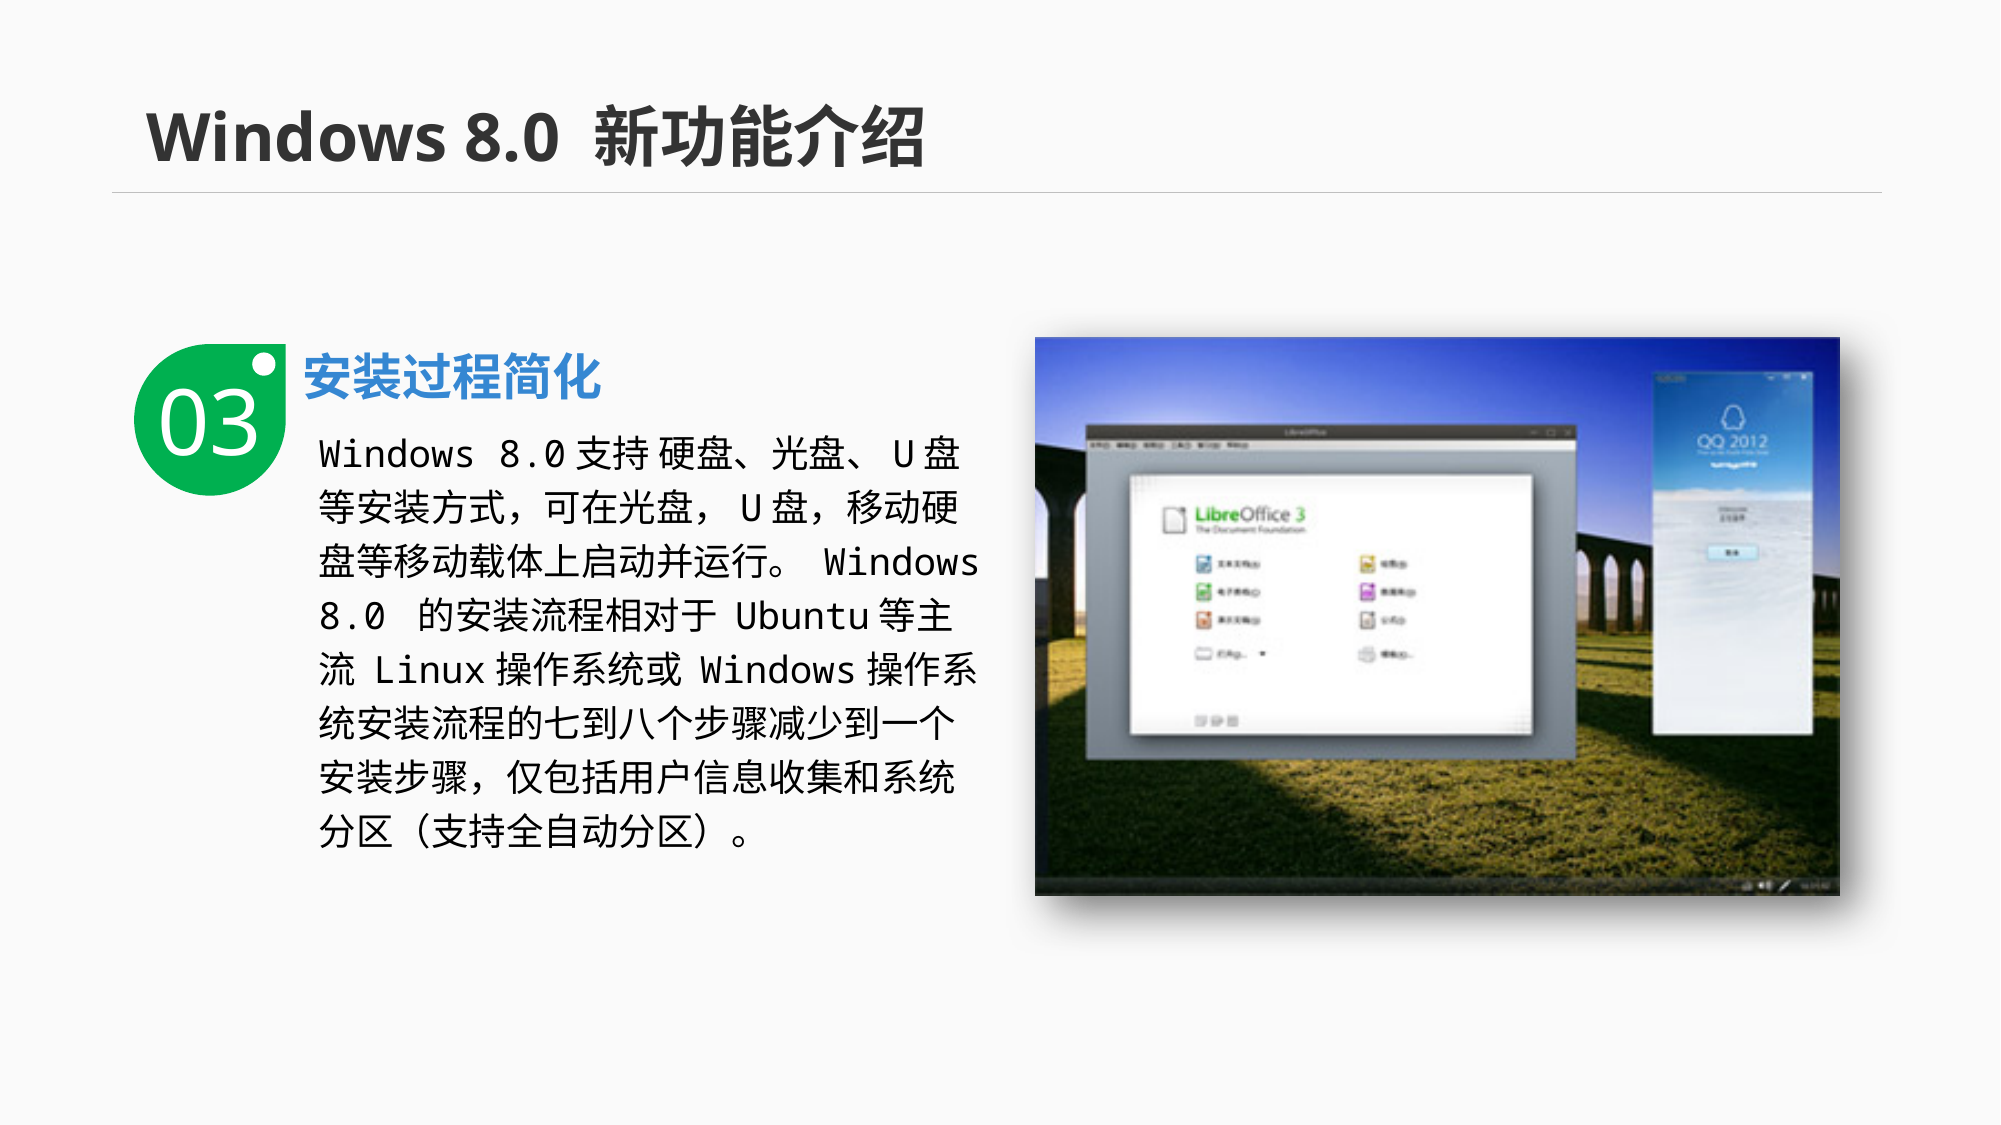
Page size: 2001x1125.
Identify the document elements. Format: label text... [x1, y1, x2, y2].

picture [1035, 337, 1840, 896]
text_box 安装过程简化 [287, 337, 618, 413]
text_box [134, 344, 286, 496]
text_box Windows 8.0支持 硬盘、光盘、U盘等安装方式，可在光盘，U盘，移动硬盘等移动载体上启动并运行。 Windows 8.0 的安装流程相对于 Ubuntu等主流 Linux操作系统或 Windows操作系统安装流程的七到八个步骤减少到一个安装步骤，仅包括用户信息收集和系统分区（支持全自动分区）。 [303, 413, 1000, 861]
